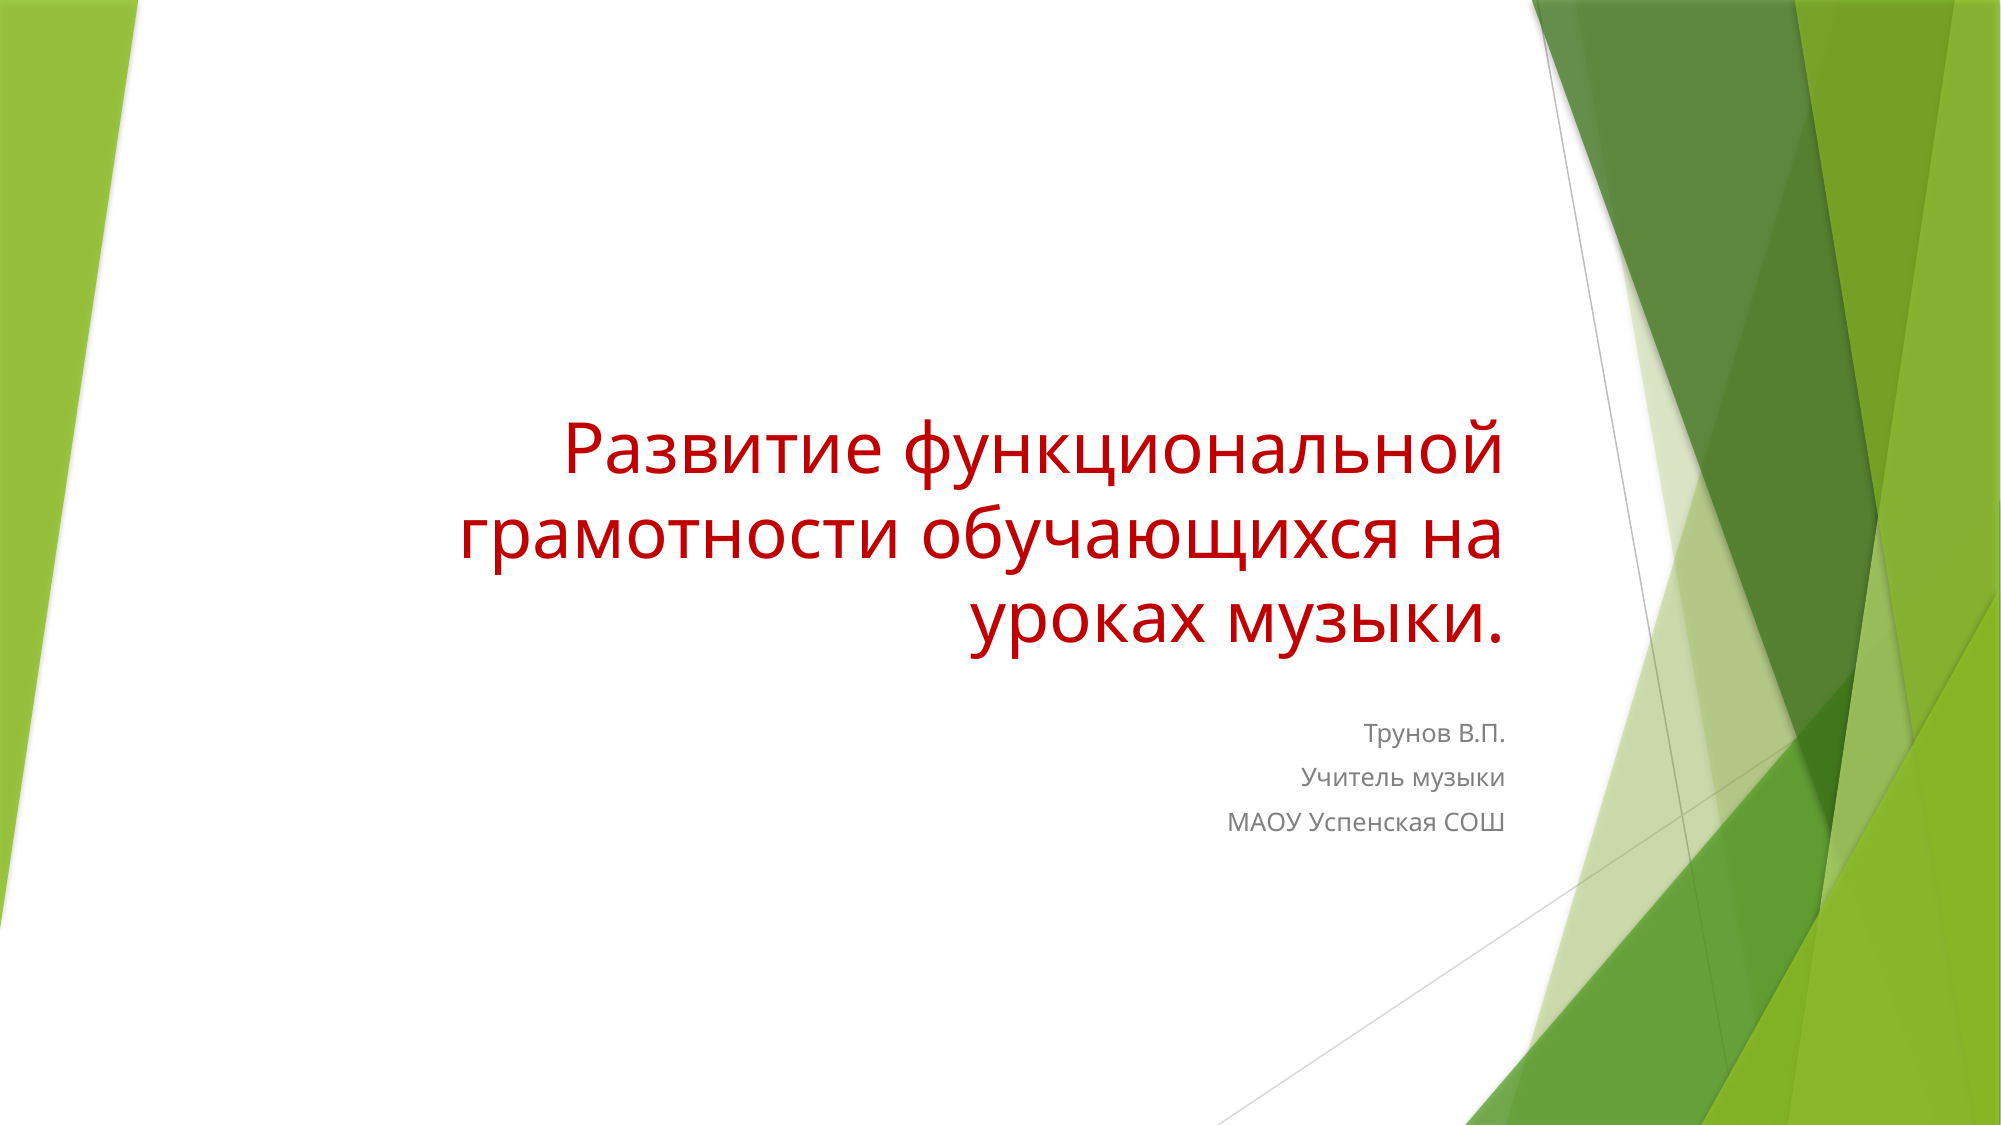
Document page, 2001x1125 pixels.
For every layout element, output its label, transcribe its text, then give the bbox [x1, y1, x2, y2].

title Развитие функциональной грамотности обучающихся на уроках музыки. [247, 394, 1522, 664]
subtitle Трунов В.П. Учитель музыки МАОУ Успенская СОШ [247, 664, 1522, 845]
